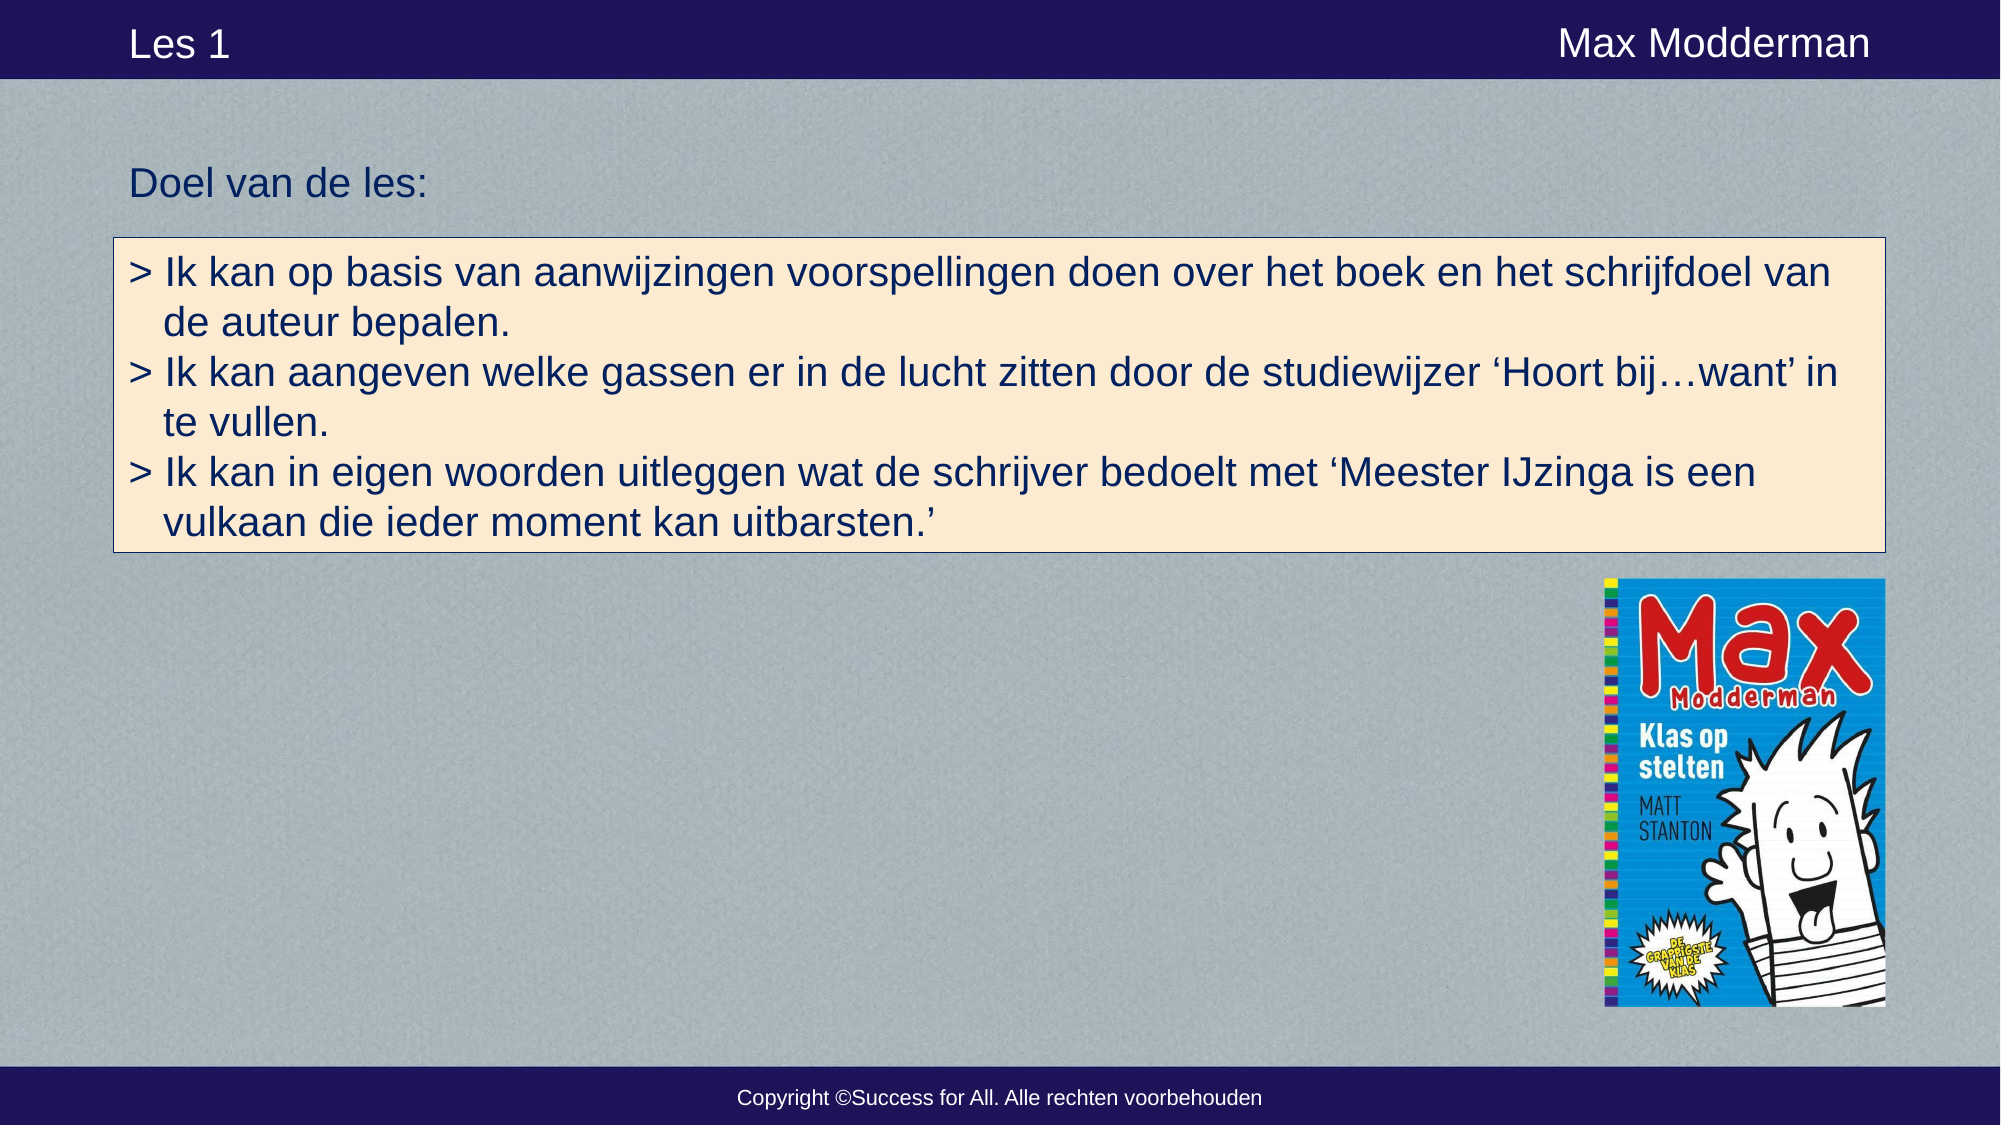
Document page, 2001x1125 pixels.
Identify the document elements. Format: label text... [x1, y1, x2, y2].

picture [0, 0, 2001, 1125]
text_box Copyright ©Success for All. Alle rechten voorbehouden [0, 1076, 2000, 1125]
text_box > Ik kan op basis van aanwijzingen voorspellingen doen over het boek en het schrijfdoel van de auteur bepalen. > Ik kan aangeven welke gassen er in de lucht zitten door de studiewijzer ‘Hoort bij…want’ in te vullen. > Ik kan in eigen woorden uitleggen wat de schrijver bedoelt met ‘Meester IJzinga is een vulkaan die ieder moment kan uitbarsten.’ [113, 237, 1886, 553]
text_box Les 1 [114, 9, 354, 75]
text_box Doel van de les: [113, 148, 1635, 214]
text_box Max Modderman [999, 8, 1886, 73]
